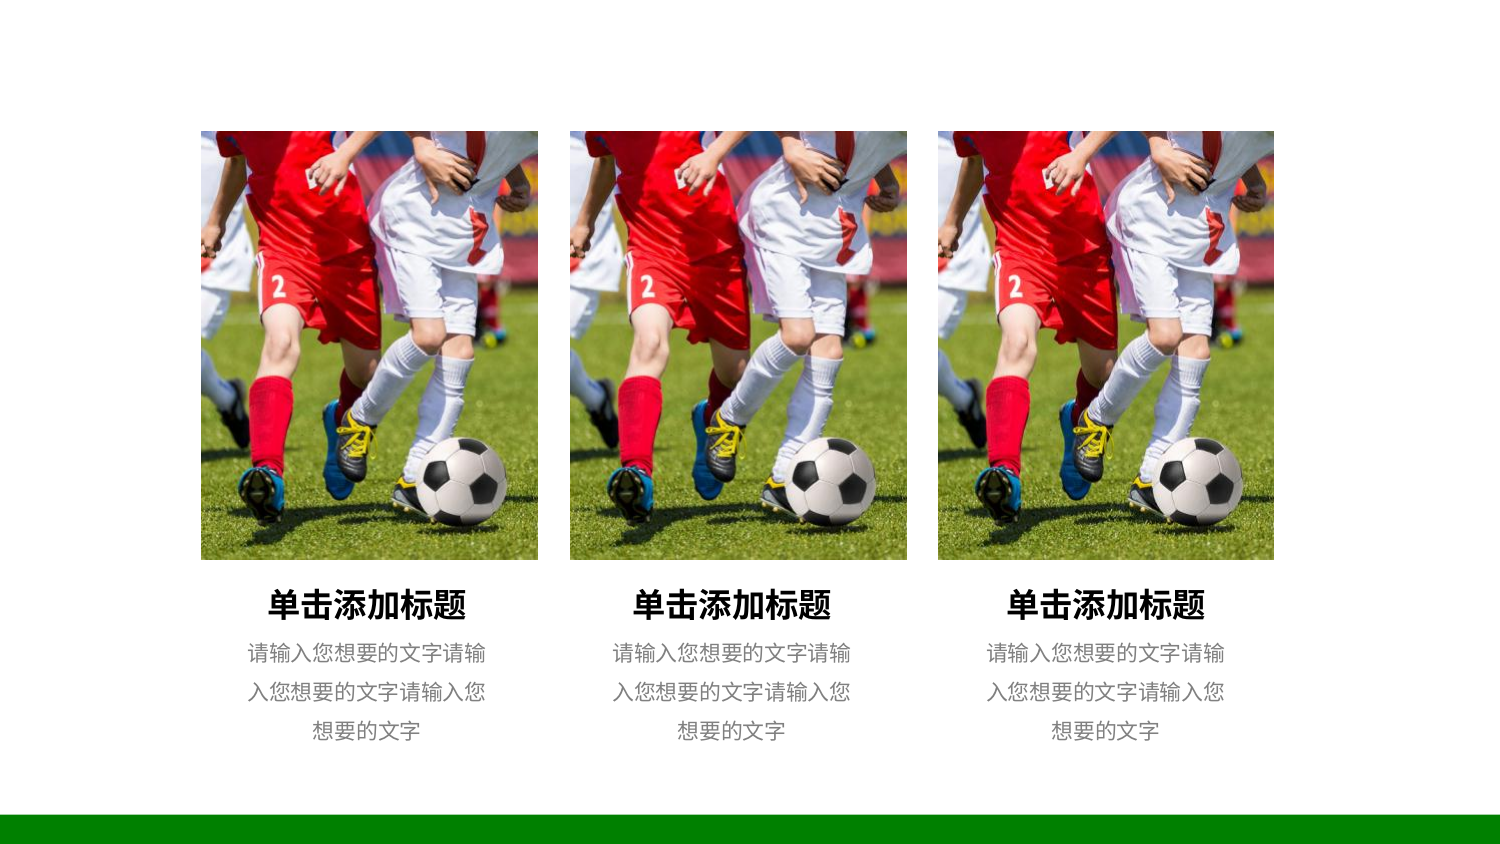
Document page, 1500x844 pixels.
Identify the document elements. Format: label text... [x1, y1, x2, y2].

text_box 请输入您想要的文字请输入您想要的文字请输入您想要的文字 [591, 620, 874, 750]
picture [201, 131, 538, 561]
text_box 请输入您想要的文字请输入您想要的文字请输入您想要的文字 [964, 620, 1247, 750]
text_box 单击添加标题 [591, 578, 874, 620]
picture [570, 131, 907, 561]
text_box 单击添加标题 [226, 578, 509, 620]
text_box 单击添加标题 [965, 578, 1247, 620]
text_box 请输入您想要的文字请输入您想要的文字请输入您想要的文字 [226, 620, 509, 750]
picture [937, 131, 1275, 561]
text_box [0, 814, 1500, 844]
